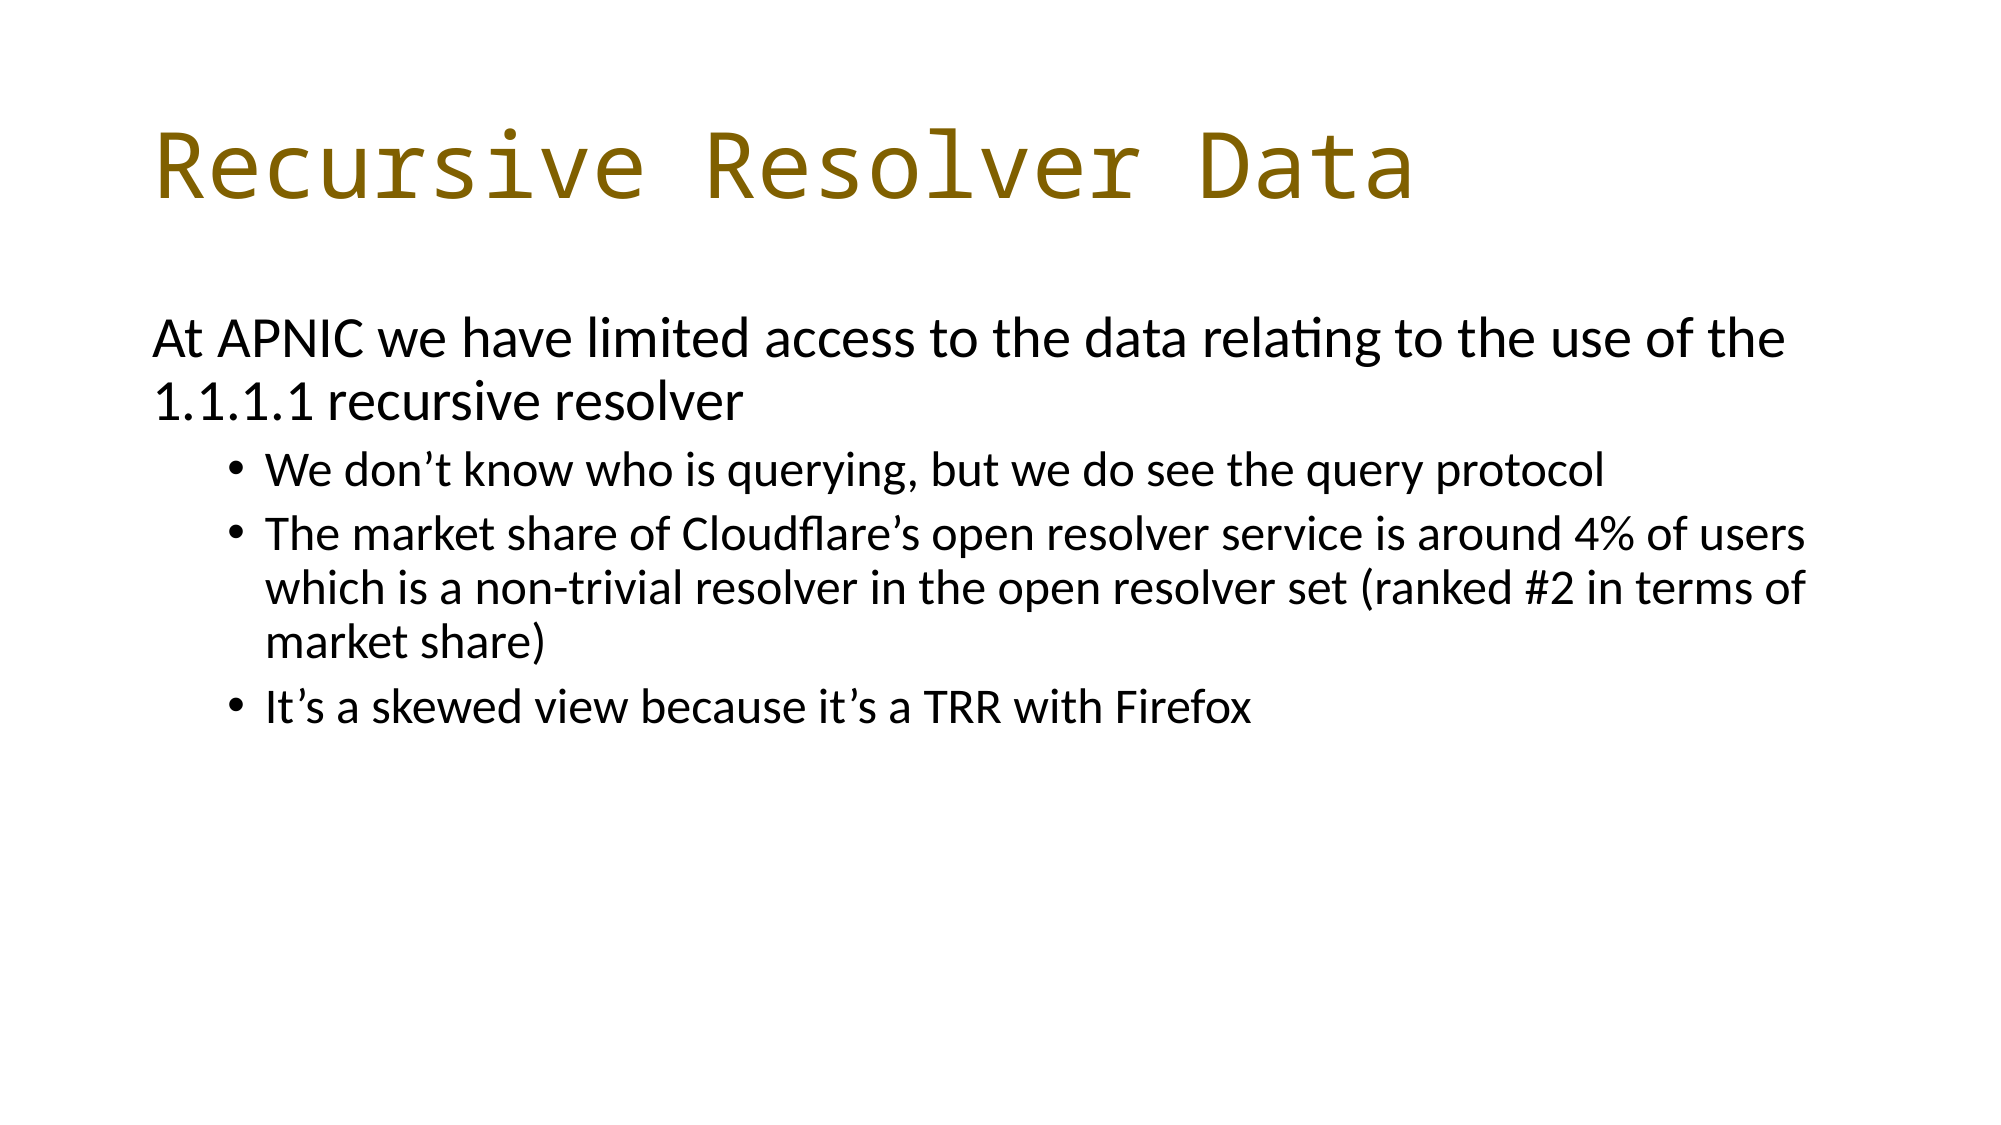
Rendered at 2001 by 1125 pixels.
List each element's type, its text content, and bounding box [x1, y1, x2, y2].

title Recursive Resolver Data [137, 59, 1863, 278]
list At APNIC we have limited access to the data relating to the use of the 1.1.1.1 recursive resolver We don’t know who is querying, but we do see the query protocol The market share of Cloudflare’s open resolver service is around 4% of users which is a non-trivial resolver in the open resolver set (ranked #2 in terms of market share) It’s a skewed view because it’s a TRR with Firefox [137, 299, 1863, 1014]
